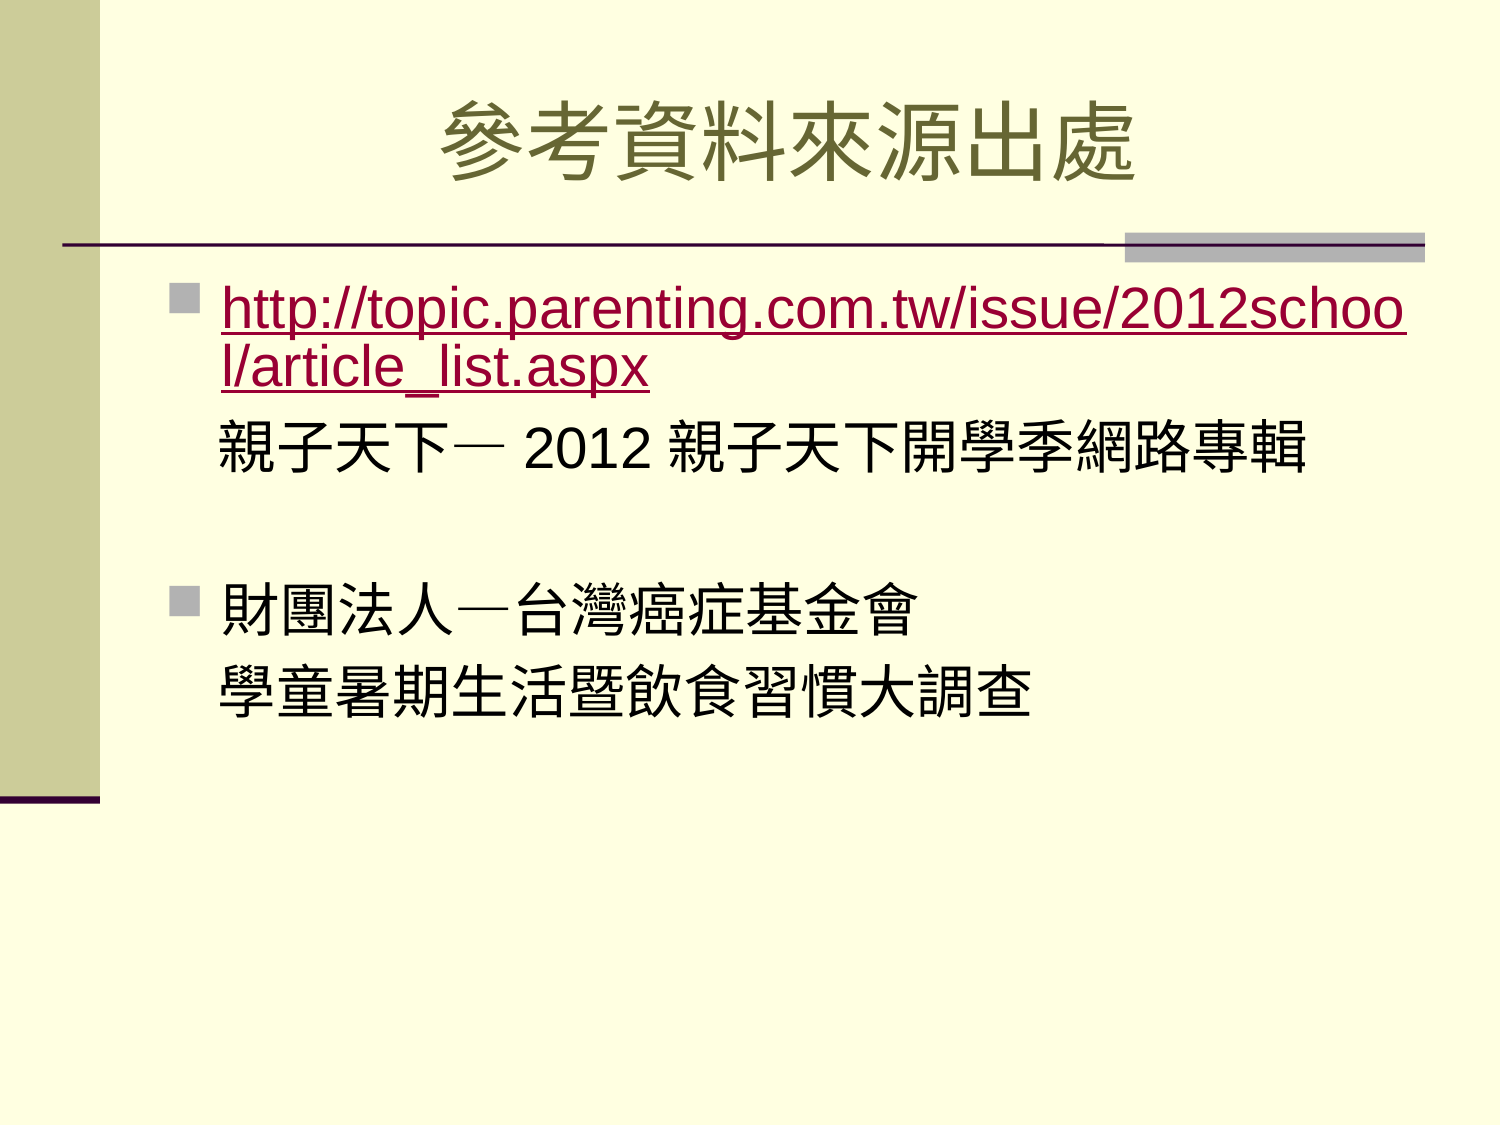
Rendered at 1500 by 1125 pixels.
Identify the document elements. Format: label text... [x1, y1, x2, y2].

title 參考資料來源出處 [149, 45, 1426, 234]
list http://topic.parenting.com.tw/issue/2012school/article_list.aspx 親子天下—2012親子天下開學季網路專輯 財團法人—台灣癌症基金會 學童暑期生活暨飲食習慣大調查 [149, 262, 1426, 1006]
